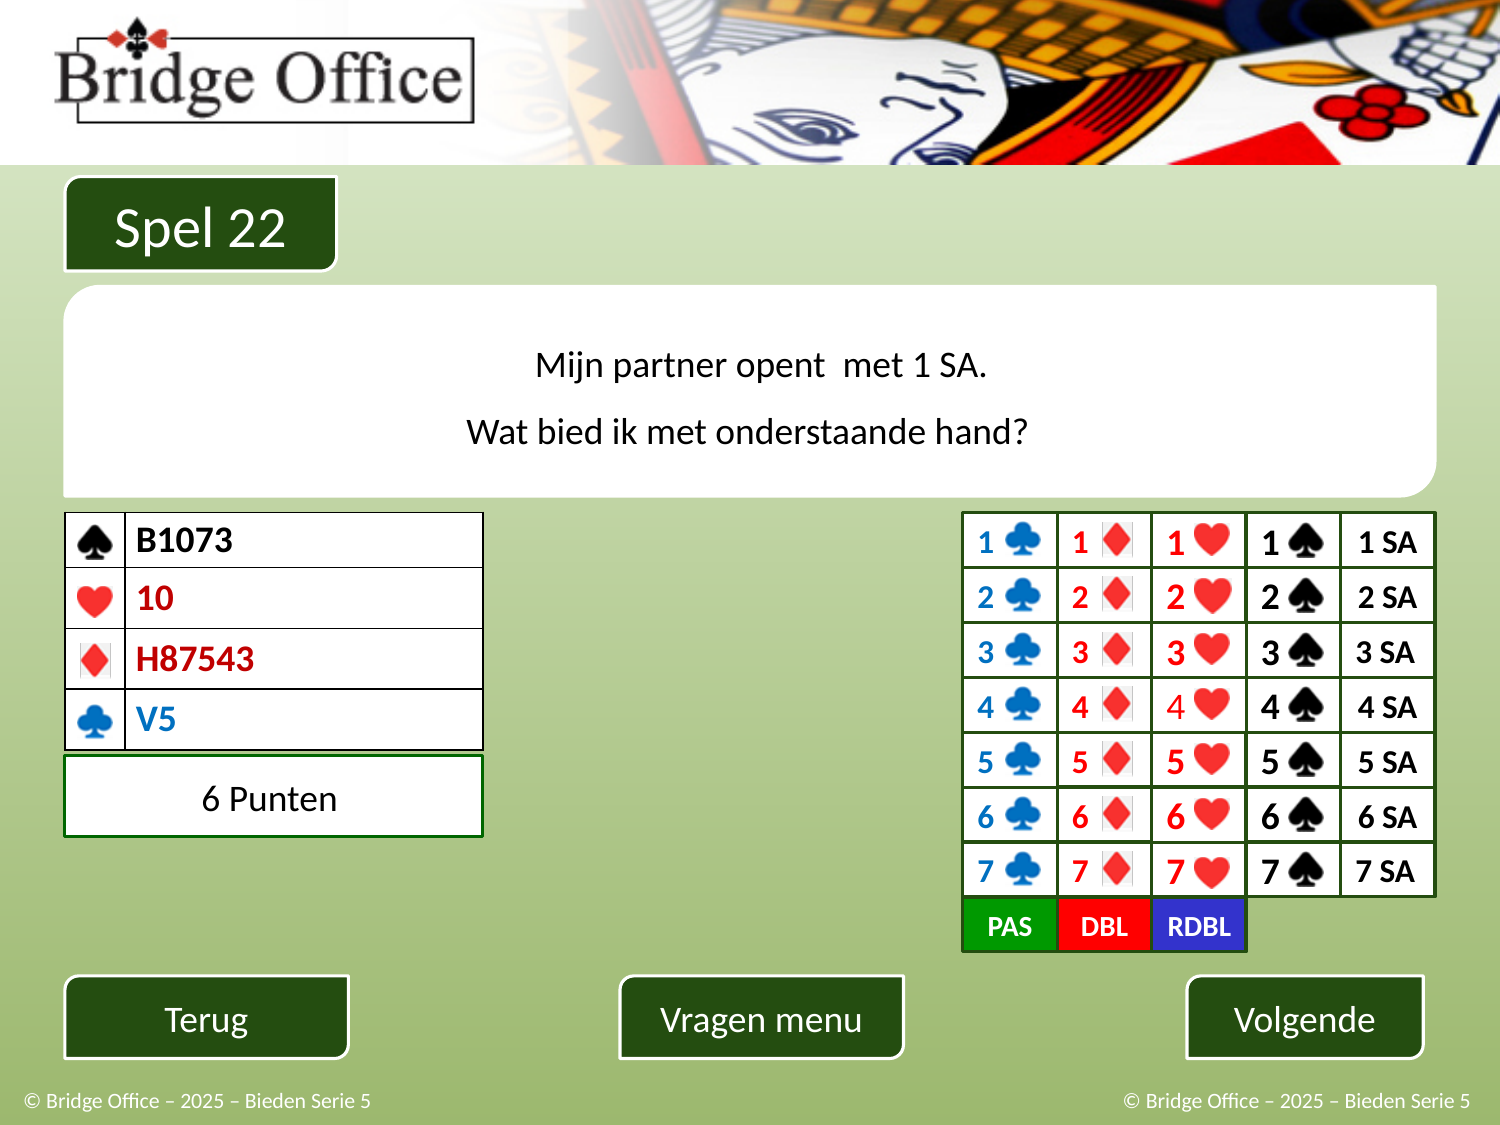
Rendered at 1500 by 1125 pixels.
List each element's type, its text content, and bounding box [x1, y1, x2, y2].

text_box Spel 22 [63, 178, 339, 273]
table_cell [66, 690, 124, 749]
text_box 2 [1153, 569, 1245, 621]
text_box PAS [961, 896, 1059, 953]
text_box 4 [961, 676, 1059, 734]
text_box 1 [961, 511, 1059, 569]
text_box 5 [1153, 734, 1248, 786]
text_box 6 [961, 786, 1056, 841]
picture [1193, 523, 1230, 556]
text_box © Bridge Office – 2025 – Bieden Serie 5 [8, 1079, 393, 1121]
text_box 6 Punten [63, 754, 484, 838]
text_box [63, 284, 1437, 498]
text_box 4 [1150, 676, 1245, 734]
picture [77, 703, 114, 740]
text_box 2 [1056, 569, 1153, 621]
picture [1004, 686, 1041, 723]
text_box 5 [1059, 734, 1153, 786]
table_header B1073 [126, 513, 482, 567]
picture [77, 643, 114, 679]
table_header [66, 513, 124, 567]
picture [0, 0, 1500, 166]
text_box 7 SA [1339, 844, 1437, 898]
text_box 5 [961, 734, 1059, 786]
picture [1193, 578, 1232, 614]
text_box 5 SA [1339, 734, 1437, 786]
picture [1004, 576, 1041, 613]
text_box 3 SA [1339, 621, 1437, 676]
text_box 7 [1056, 841, 1150, 898]
table_cell H87543 [126, 629, 482, 688]
picture [1004, 851, 1041, 887]
text_box 1 SA [1342, 511, 1437, 569]
text_box 1 [1245, 511, 1342, 569]
table_cell [66, 568, 124, 628]
picture [1004, 631, 1041, 668]
text_box 4 [1245, 676, 1339, 734]
text_box 4 [1059, 676, 1150, 734]
text_box 3 [961, 621, 1056, 676]
text_box 7 [961, 841, 1056, 896]
picture [1099, 741, 1135, 778]
table_cell V5 [126, 690, 482, 749]
text_box 5 [1248, 734, 1339, 786]
text_box 1 [1153, 511, 1245, 569]
text_box Volgende [1185, 974, 1425, 1061]
picture [1004, 796, 1041, 833]
picture [1288, 686, 1324, 723]
picture [1288, 741, 1324, 778]
text_box Terug [63, 974, 350, 1061]
text_box 6 [1056, 786, 1150, 841]
picture [1288, 796, 1324, 833]
picture [1099, 631, 1135, 668]
picture [1288, 851, 1324, 887]
picture [77, 524, 114, 561]
picture [1004, 741, 1041, 778]
text_box 3 [1056, 621, 1150, 676]
text_box 3 [1245, 621, 1339, 676]
picture [1099, 576, 1135, 613]
text_box 1 [1059, 511, 1153, 569]
picture [1193, 743, 1230, 776]
text_box 6 [1245, 786, 1339, 841]
text_box 2 [961, 569, 1056, 621]
picture [1099, 522, 1135, 558]
text_box 3 [1150, 621, 1245, 676]
picture [1193, 688, 1230, 721]
text_box 7 [1150, 841, 1245, 898]
table_cell [66, 629, 124, 688]
picture [1004, 521, 1041, 558]
picture [77, 585, 114, 618]
text_box 4 SA [1339, 676, 1437, 734]
picture [1099, 796, 1135, 833]
picture [1099, 851, 1135, 887]
text_box RDBL [1153, 898, 1248, 953]
picture [1288, 521, 1325, 558]
table_cell 10 [126, 568, 482, 628]
text_box Mijn partner opent met 1 SA. [508, 332, 1015, 393]
text_box 7 [1245, 841, 1339, 898]
text_box 2 SA [1339, 569, 1437, 621]
picture [1193, 798, 1230, 830]
picture [1193, 857, 1230, 890]
picture [1288, 576, 1324, 613]
text_box Vragen menu [618, 974, 906, 1061]
text_box 6 [1150, 786, 1245, 841]
picture [1194, 633, 1230, 666]
picture [1099, 686, 1135, 723]
text_box Wat bied ik met onderstaande hand? [451, 399, 1072, 460]
text_box © Bridge Office – 2025 – Bieden Serie 5 [1107, 1079, 1500, 1121]
text_box 2 [1245, 569, 1339, 621]
text_box DBL [1059, 898, 1153, 953]
picture [1288, 631, 1324, 668]
text_box 6 SA [1339, 786, 1437, 844]
